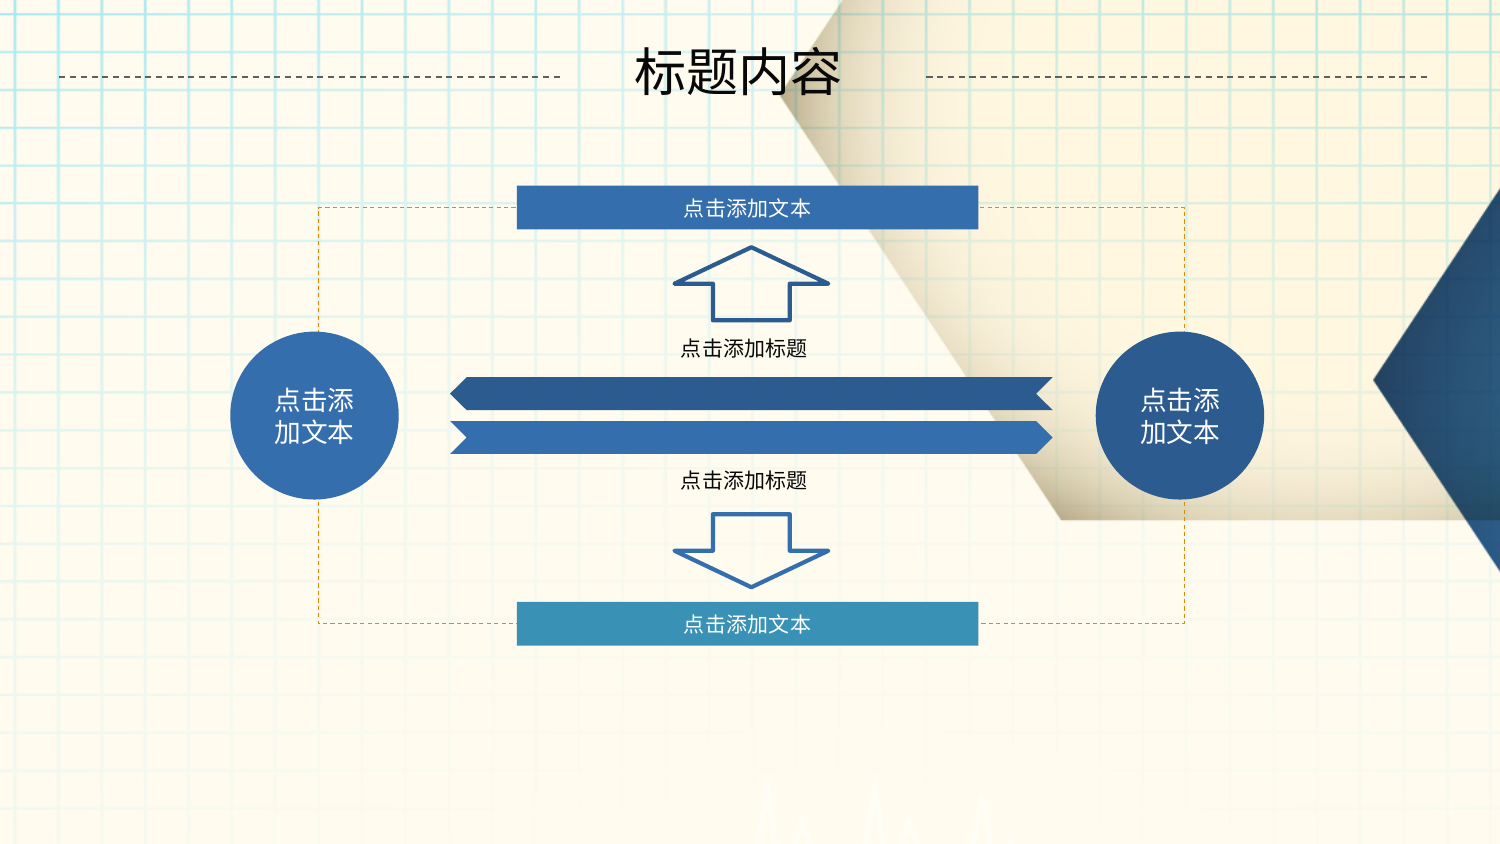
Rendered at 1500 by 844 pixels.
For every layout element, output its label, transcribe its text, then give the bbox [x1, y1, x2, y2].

text_box 点击添加标题 [671, 330, 818, 366]
text_box [672, 512, 831, 590]
text_box 点击添加文本 [228, 329, 401, 502]
text_box [448, 418, 1055, 456]
text_box 点击添加标题 [671, 463, 818, 498]
text_box [672, 245, 831, 323]
text_box 点击添加文本 [1093, 329, 1267, 502]
text_box [447, 375, 1055, 413]
text_box [317, 205, 1186, 626]
text_box 点击添加文本 [515, 600, 981, 648]
text_box 点击添加文本 [515, 183, 981, 231]
picture [0, 0, 1500, 844]
text_box 标题内容 [608, 32, 868, 110]
